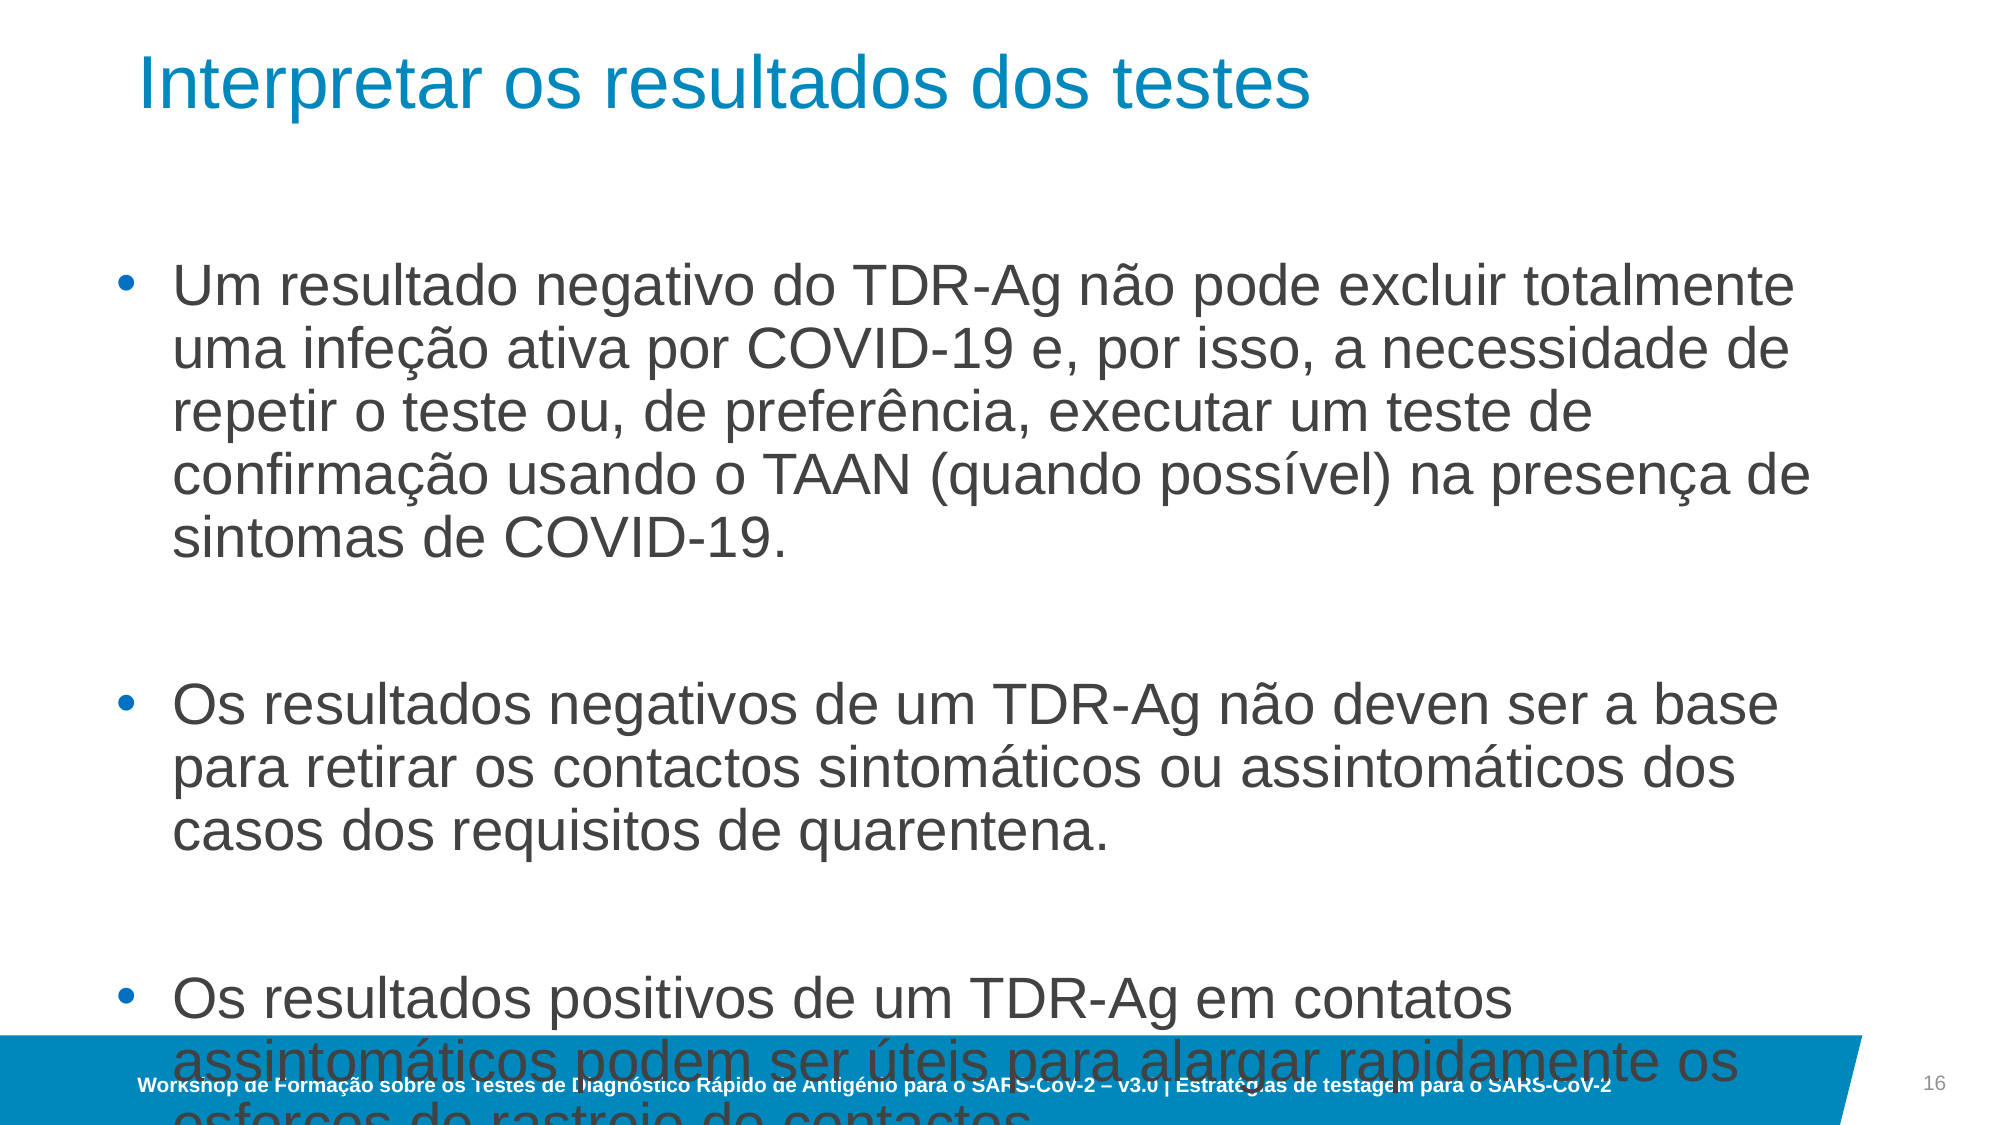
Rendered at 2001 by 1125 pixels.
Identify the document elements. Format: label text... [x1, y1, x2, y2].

footer Workshop de Formação sobre os Testes de Diagnóstico Rápido de Antigénio para o SARS-CoV-2 – v3.0 | Estratégias de testagem para o SARS-CoV-2 [137, 1042, 1663, 1125]
picture [1680, 1050, 1706, 1081]
title Interpretar os resultados dos testes [137, 59, 1863, 156]
slide_number 16 [1862, 1035, 1947, 1125]
list Um resultado negativo do TDR-Ag não pode excluir totalmente uma infeção ativa por COVID-19 e, por isso, a necessidade de repetir o teste ou, de preferência, executar um teste de confirmação usando o TAAN (quando possível) na presença de sintomas de COVID-19. Os resultados negativos de um TDR-Ag não deven ser a base para retirar os contactos sintomáticos ou assintomáticos dos casos dos requisitos de quarentena. Os resultados positivos de um TDR-Ag em contatos assintomáticos podem ser úteis para alargar rapidamente os esforços de rastreio de contactos. Para os TDR-Ag que cumpram os critérios mínimos de desempenho estabelecidos pela OMS, os resultados positivos indicam infeção ativa por SARS-CoV-2, quando usados em contextos onde o SARS-CoV-2 seja comum. [101, 156, 1902, 984]
picture [1713, 1050, 1736, 1081]
